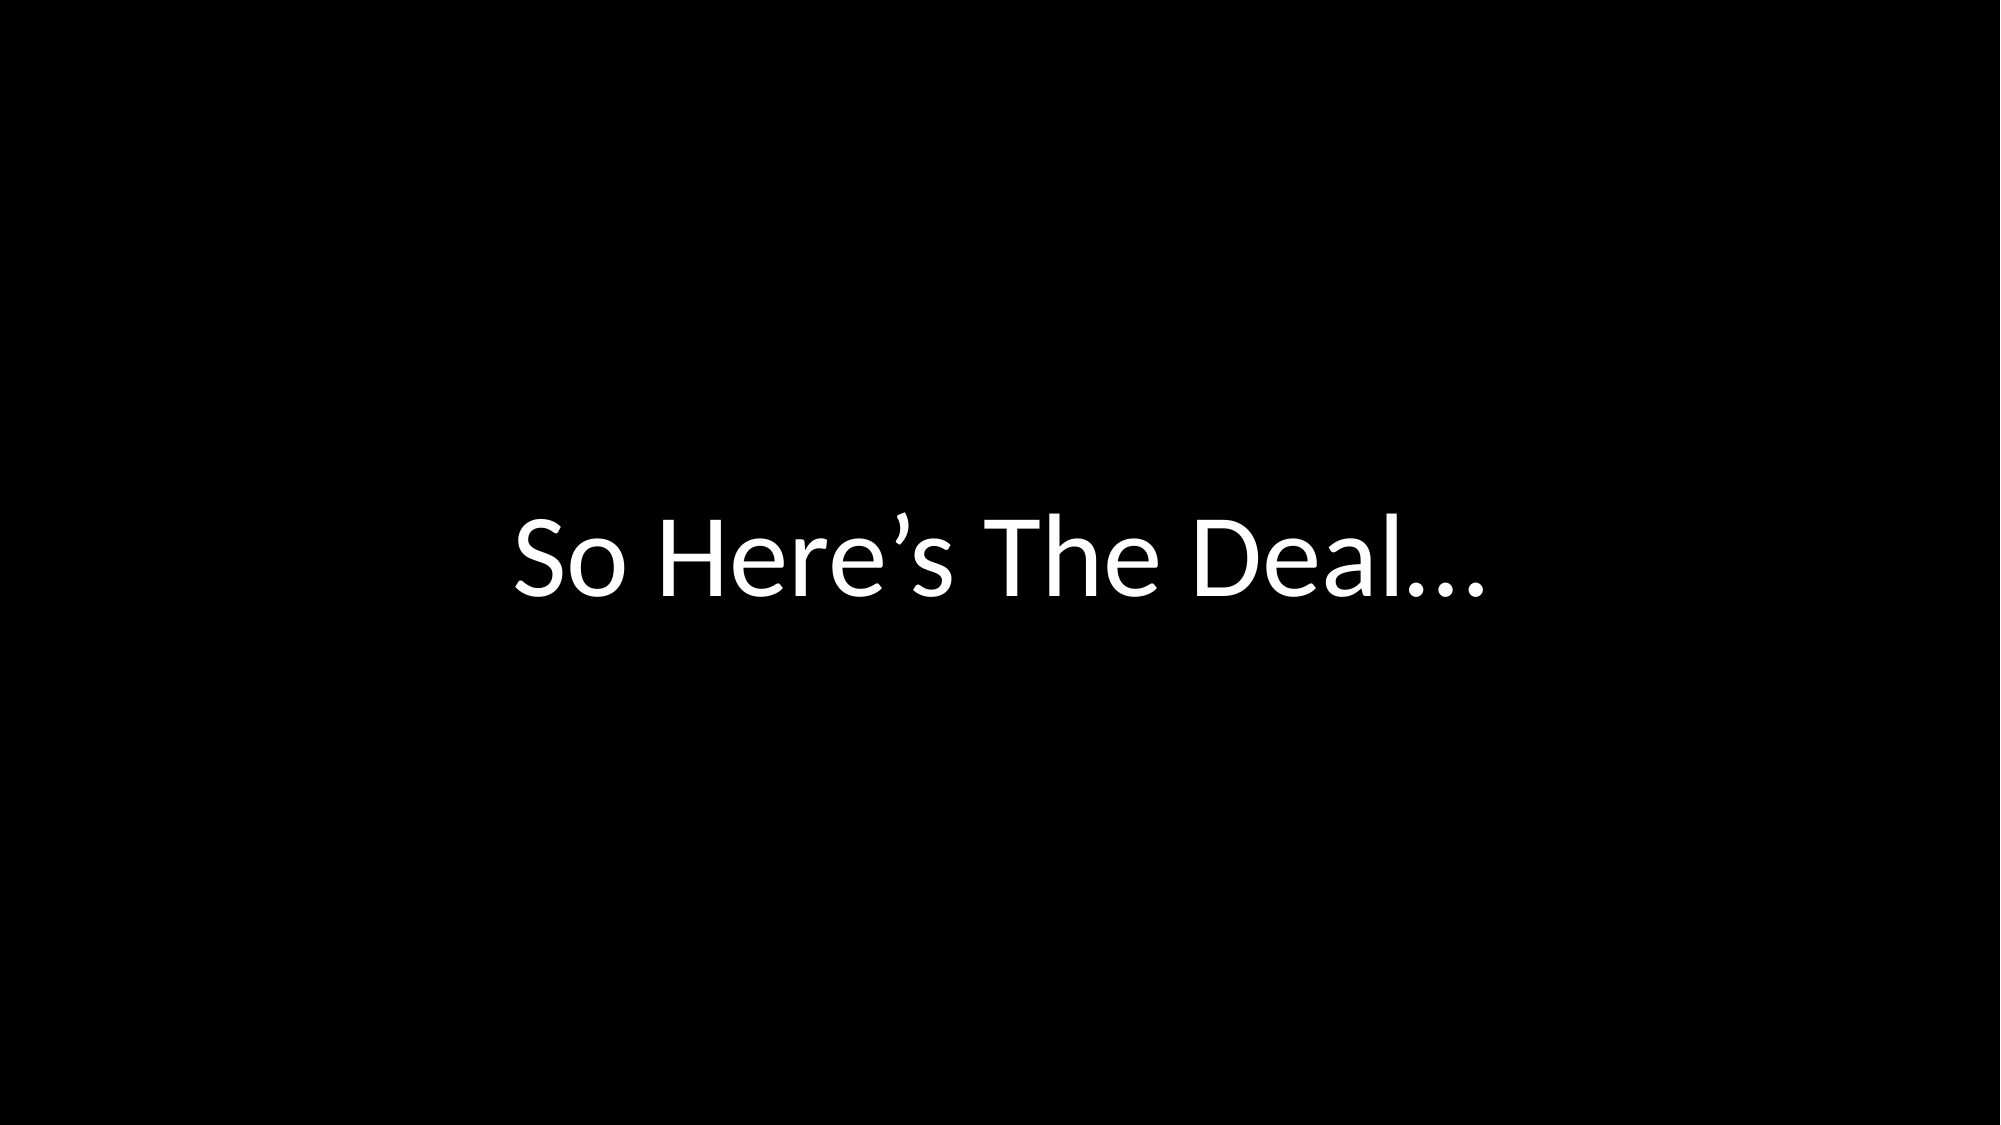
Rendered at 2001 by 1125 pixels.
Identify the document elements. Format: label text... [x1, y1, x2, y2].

list So Here’s The Deal… [137, 486, 1863, 1024]
